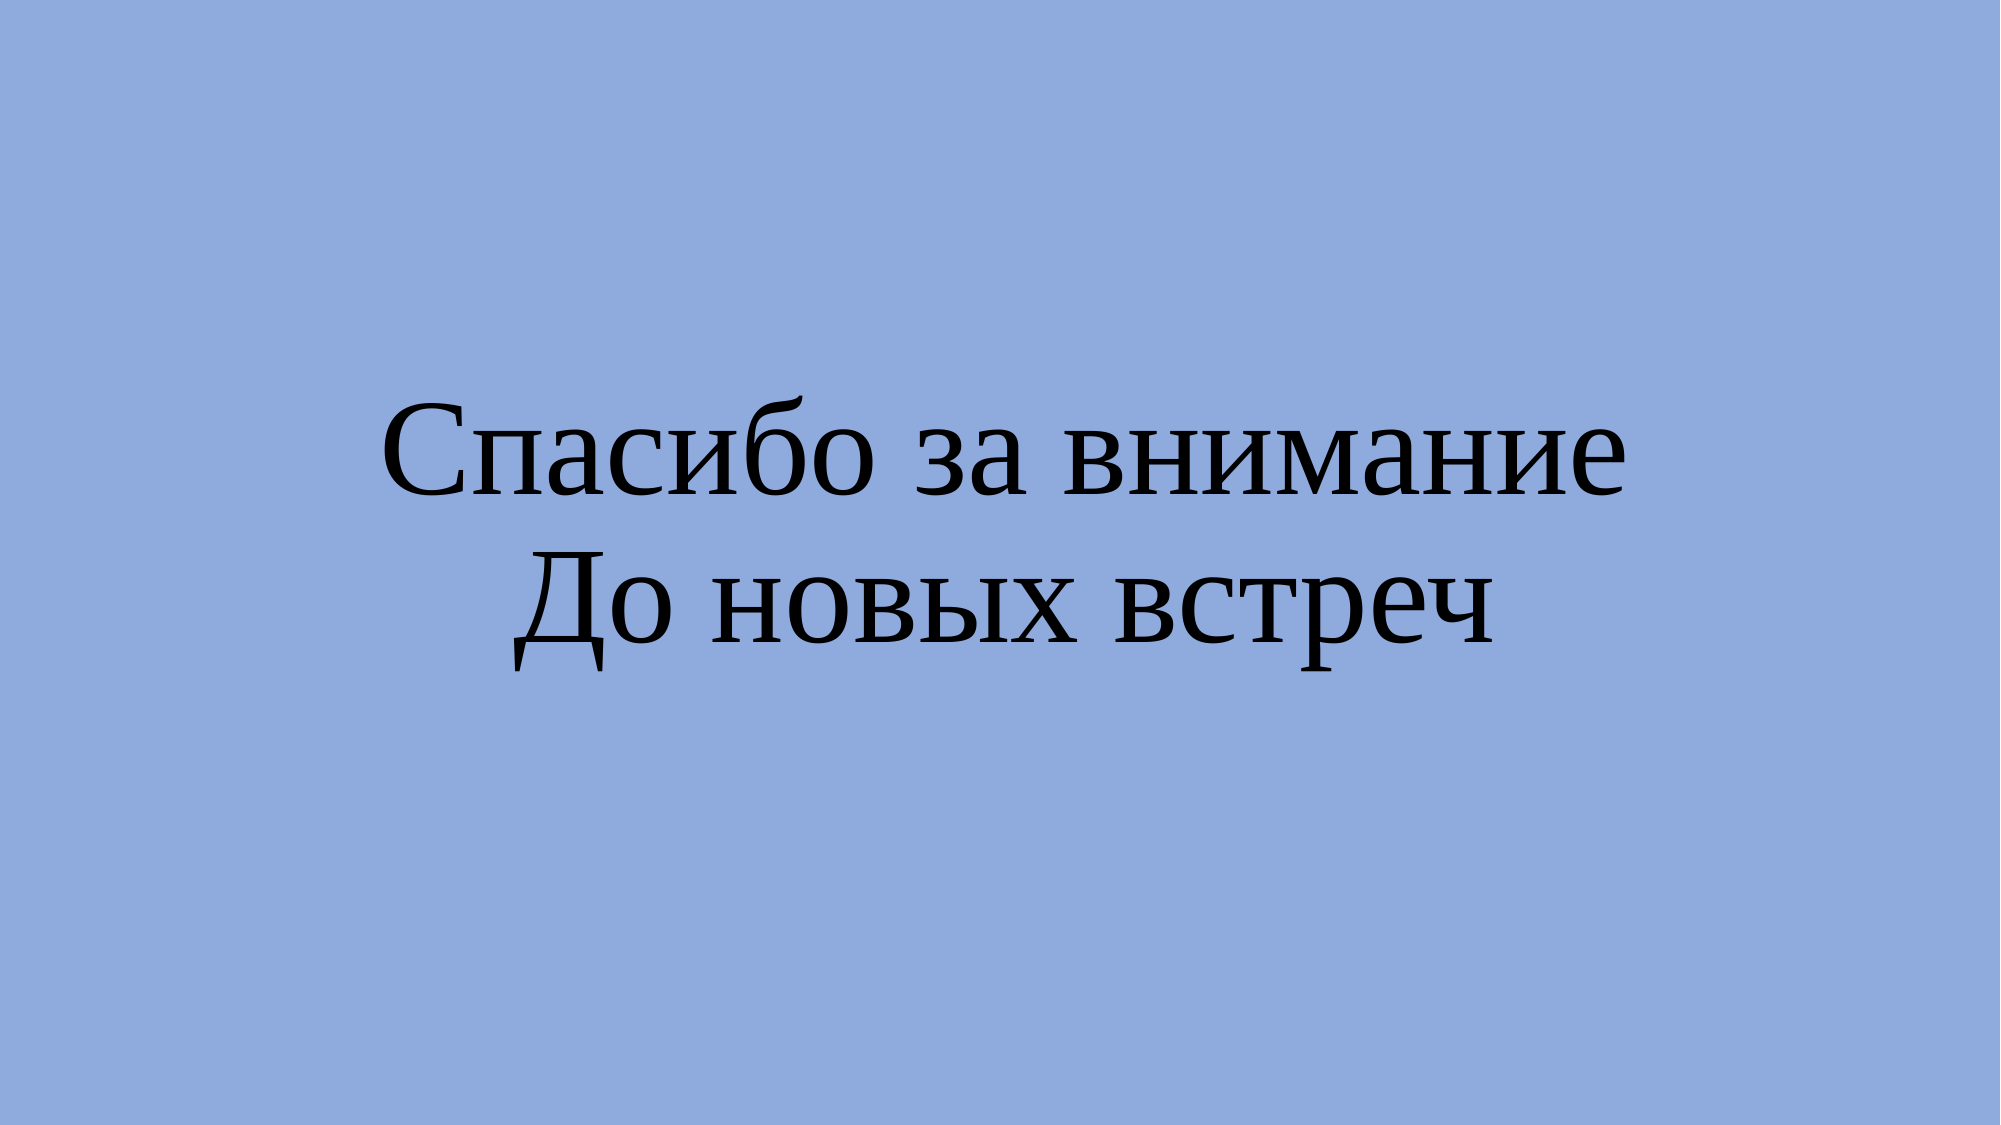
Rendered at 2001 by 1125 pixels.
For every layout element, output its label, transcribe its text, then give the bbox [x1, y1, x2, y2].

title Спасибо за внимание До новых встреч [137, 75, 1873, 680]
